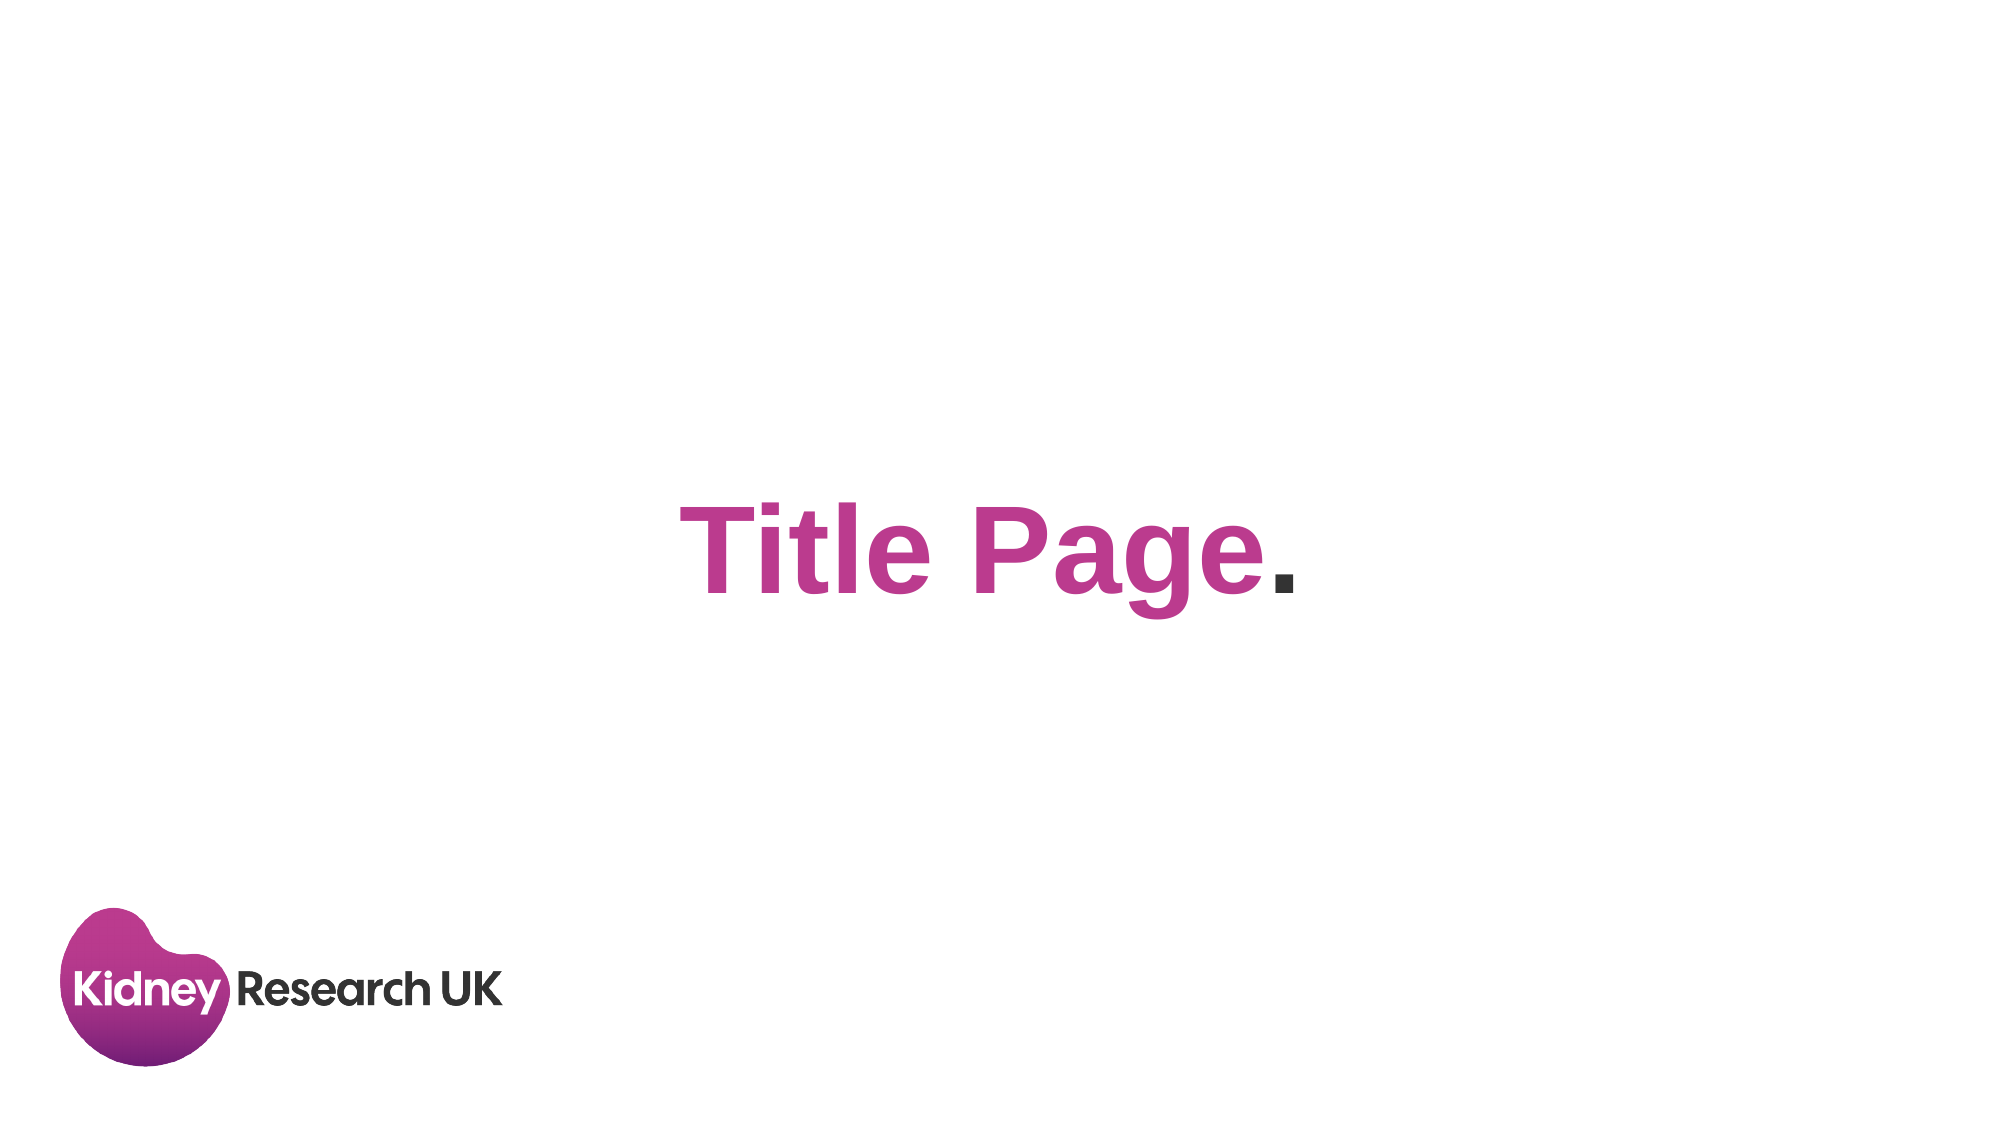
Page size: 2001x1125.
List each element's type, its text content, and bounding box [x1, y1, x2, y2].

text_box Title Page. [284, 461, 1698, 627]
picture [7, 848, 562, 1125]
